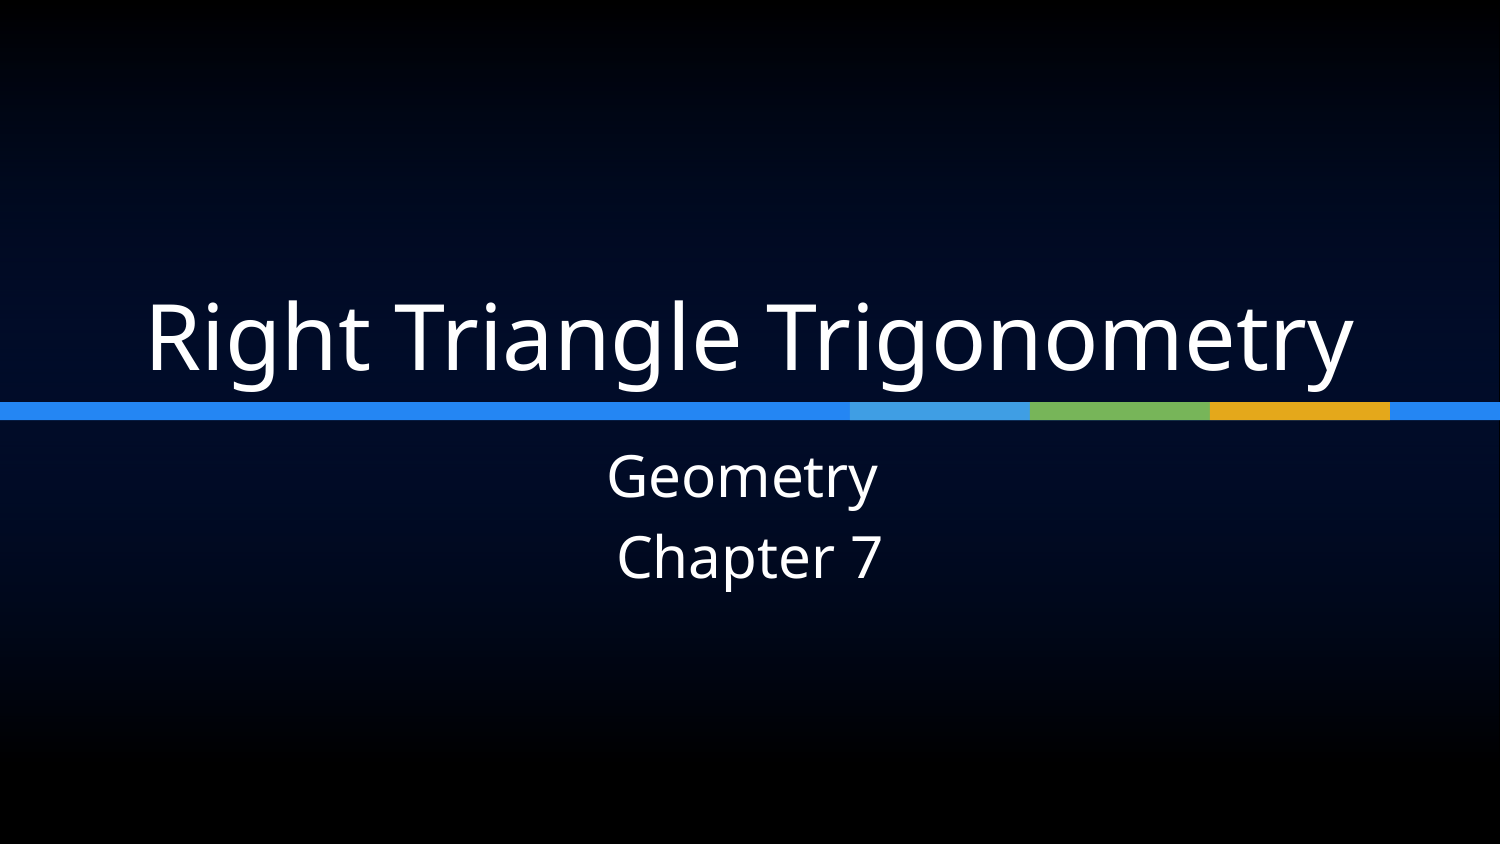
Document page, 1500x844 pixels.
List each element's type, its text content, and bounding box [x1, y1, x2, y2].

title Right Triangle Trigonometry [99, 215, 1400, 397]
subtitle Geometry Chapter 7 [225, 431, 1275, 647]
